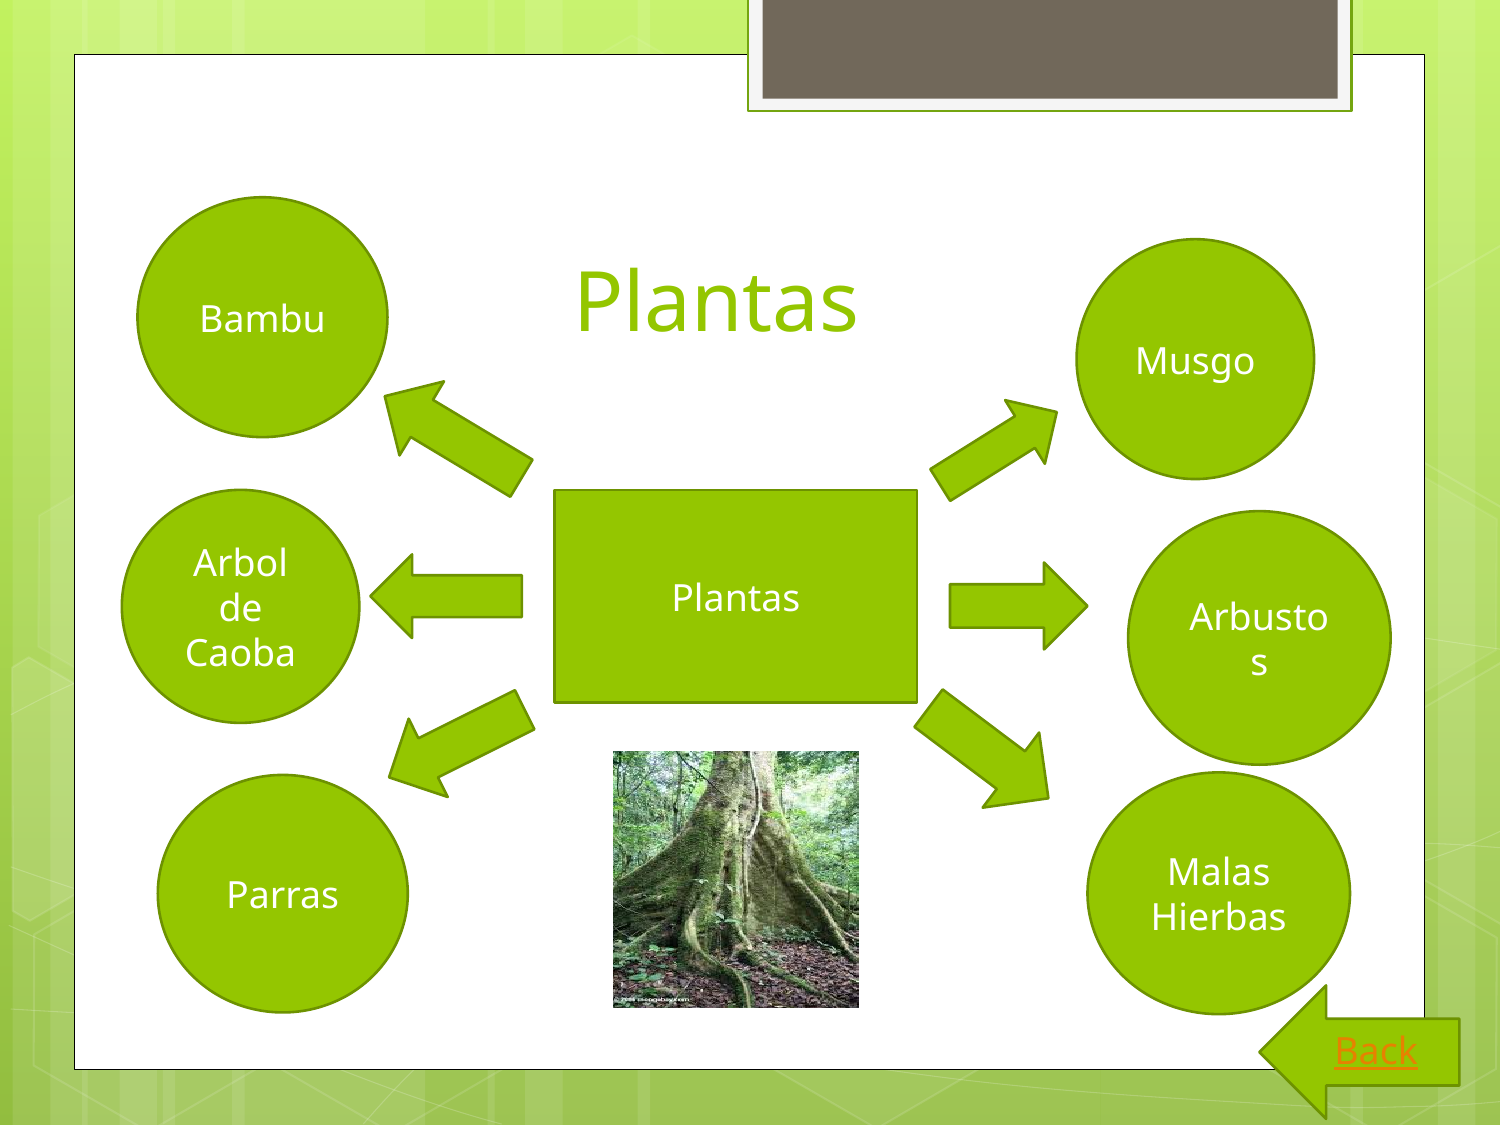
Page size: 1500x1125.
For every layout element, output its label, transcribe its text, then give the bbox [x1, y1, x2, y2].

text_box Parras [156, 773, 410, 1014]
text_box Arbustos [1126, 509, 1392, 767]
text_box Musgo [1075, 237, 1316, 481]
text_box Bambu [136, 195, 389, 439]
text_box Back [1258, 984, 1461, 1121]
picture [613, 750, 859, 1008]
text_box [369, 553, 524, 640]
text_box [383, 380, 534, 498]
text_box [913, 688, 1050, 809]
text_box [387, 689, 536, 799]
text_box Malas Hierbas [1086, 771, 1352, 1016]
text_box [929, 398, 1059, 503]
title Plantas [171, 168, 1324, 357]
text_box Arbol de Caoba [120, 488, 361, 725]
text_box [948, 561, 1089, 651]
text_box Plantas [553, 489, 918, 704]
